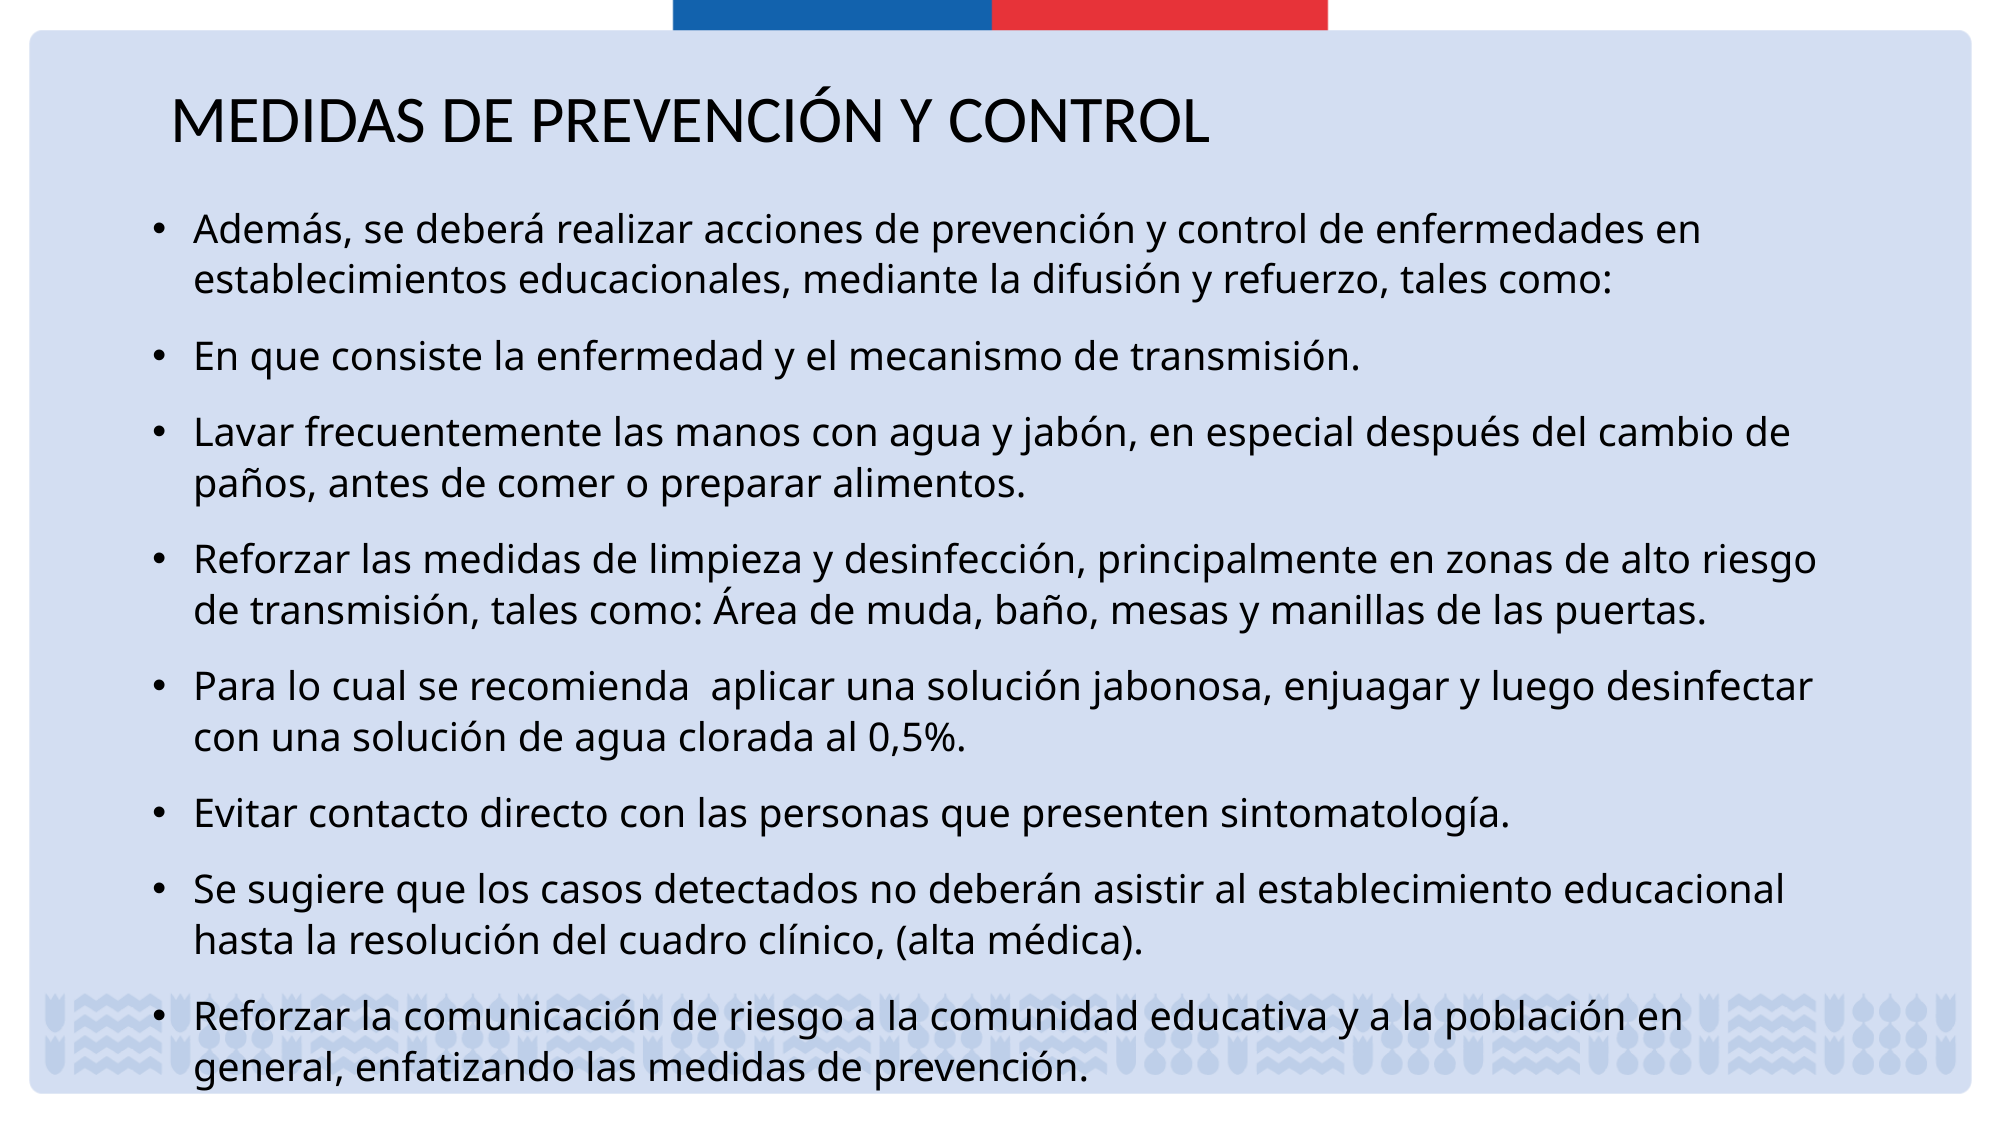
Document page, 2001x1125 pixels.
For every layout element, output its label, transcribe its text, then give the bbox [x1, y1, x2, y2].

picture [0, 0, 2001, 1125]
list Además, se deberá realizar acciones de prevención y control de enfermedades en establecimientos educacionales, mediante la difusión y refuerzo, tales como: En que consiste la enfermedad y el mecanismo de transmisión. Lavar frecuentemente las manos con agua y jabón, en especial después del cambio de paños, antes de comer o preparar alimentos. Reforzar las medidas de limpieza y desinfección, principalmente en zonas de alto riesgo de transmisión, tales como: Área de muda, baño, mesas y manillas de las puertas. Para lo cual se recomienda aplicar una solución jabonosa, enjuagar y luego desinfectar con una solución de agua clorada al 0,5%. Evitar contacto directo con las personas que presenten sintomatología. Se sugiere que los casos detectados no deberán asistir al establecimiento educacional hasta la resolución del cuadro clínico, (alta médica). Reforzar la comunicación de riesgo a la comunidad educativa y a la población en general, enfatizando las medidas de prevención. [137, 192, 1863, 1125]
text_box MEDIDAS DE PREVENCIÓN Y CONTROL [155, 68, 1686, 164]
